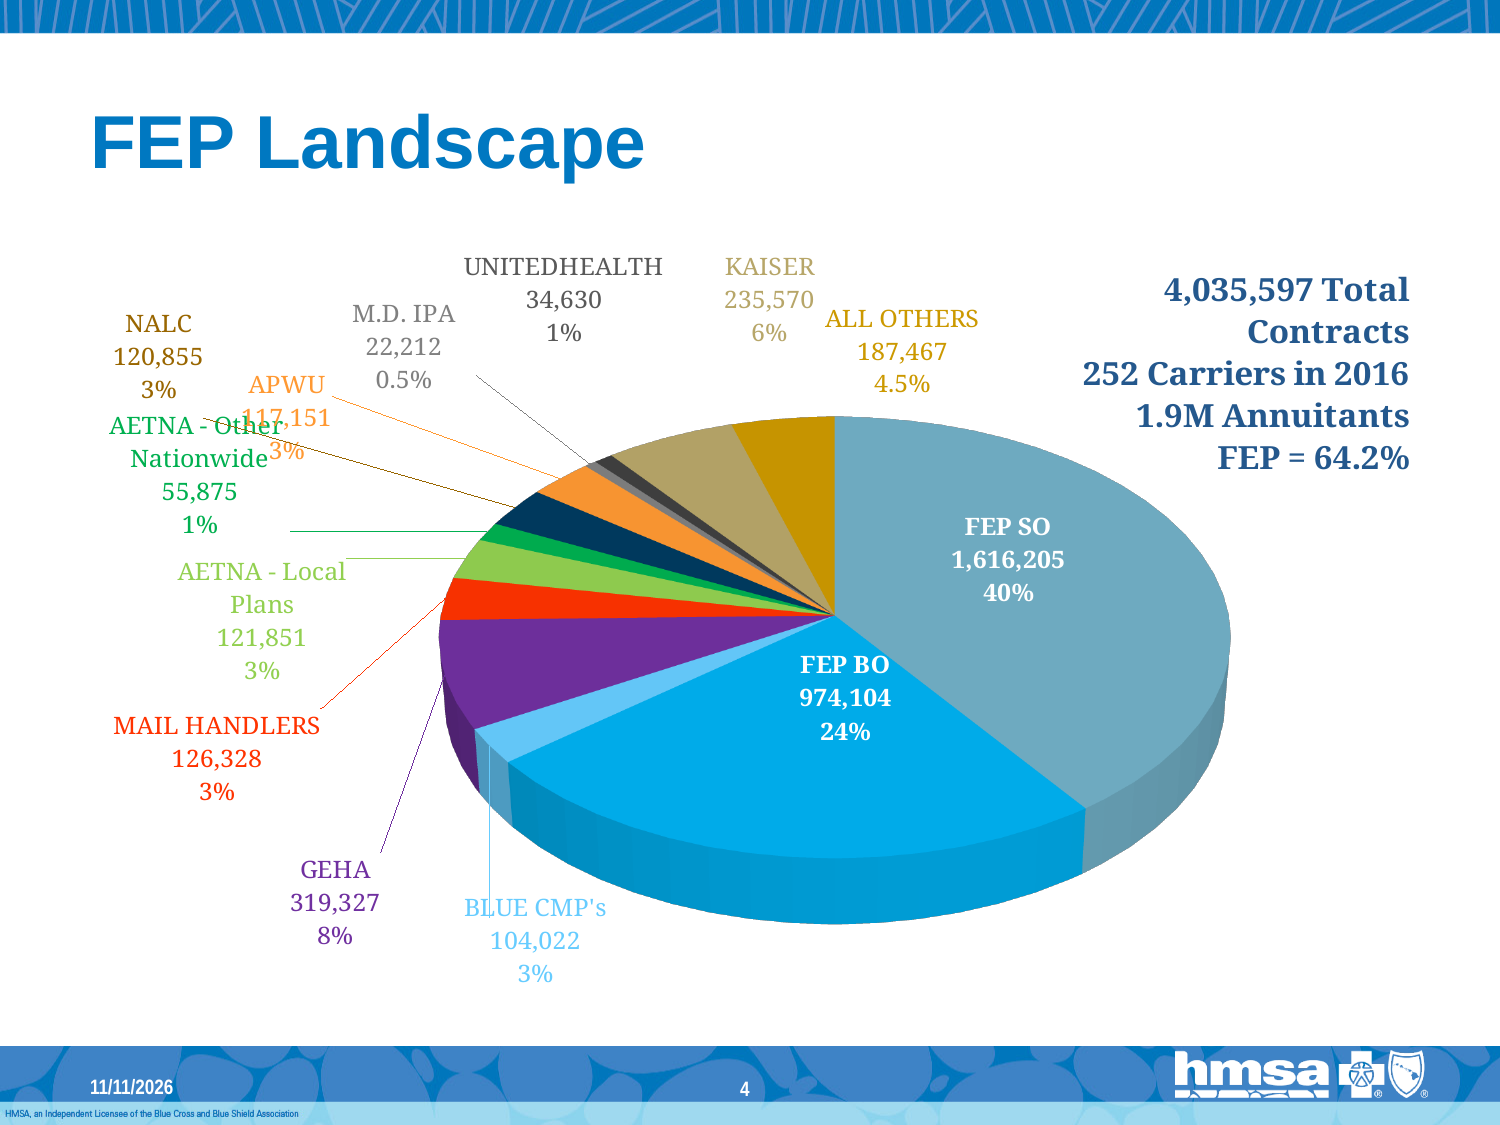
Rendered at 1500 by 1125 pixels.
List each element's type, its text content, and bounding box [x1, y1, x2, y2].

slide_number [75, 1059, 425, 1113]
title FEP Landscape [75, 45, 1425, 233]
picture [0, 1046, 1500, 1125]
chart [99, 249, 1425, 1022]
slide_number 4 [725, 1064, 1075, 1113]
picture [0, 0, 1500, 34]
